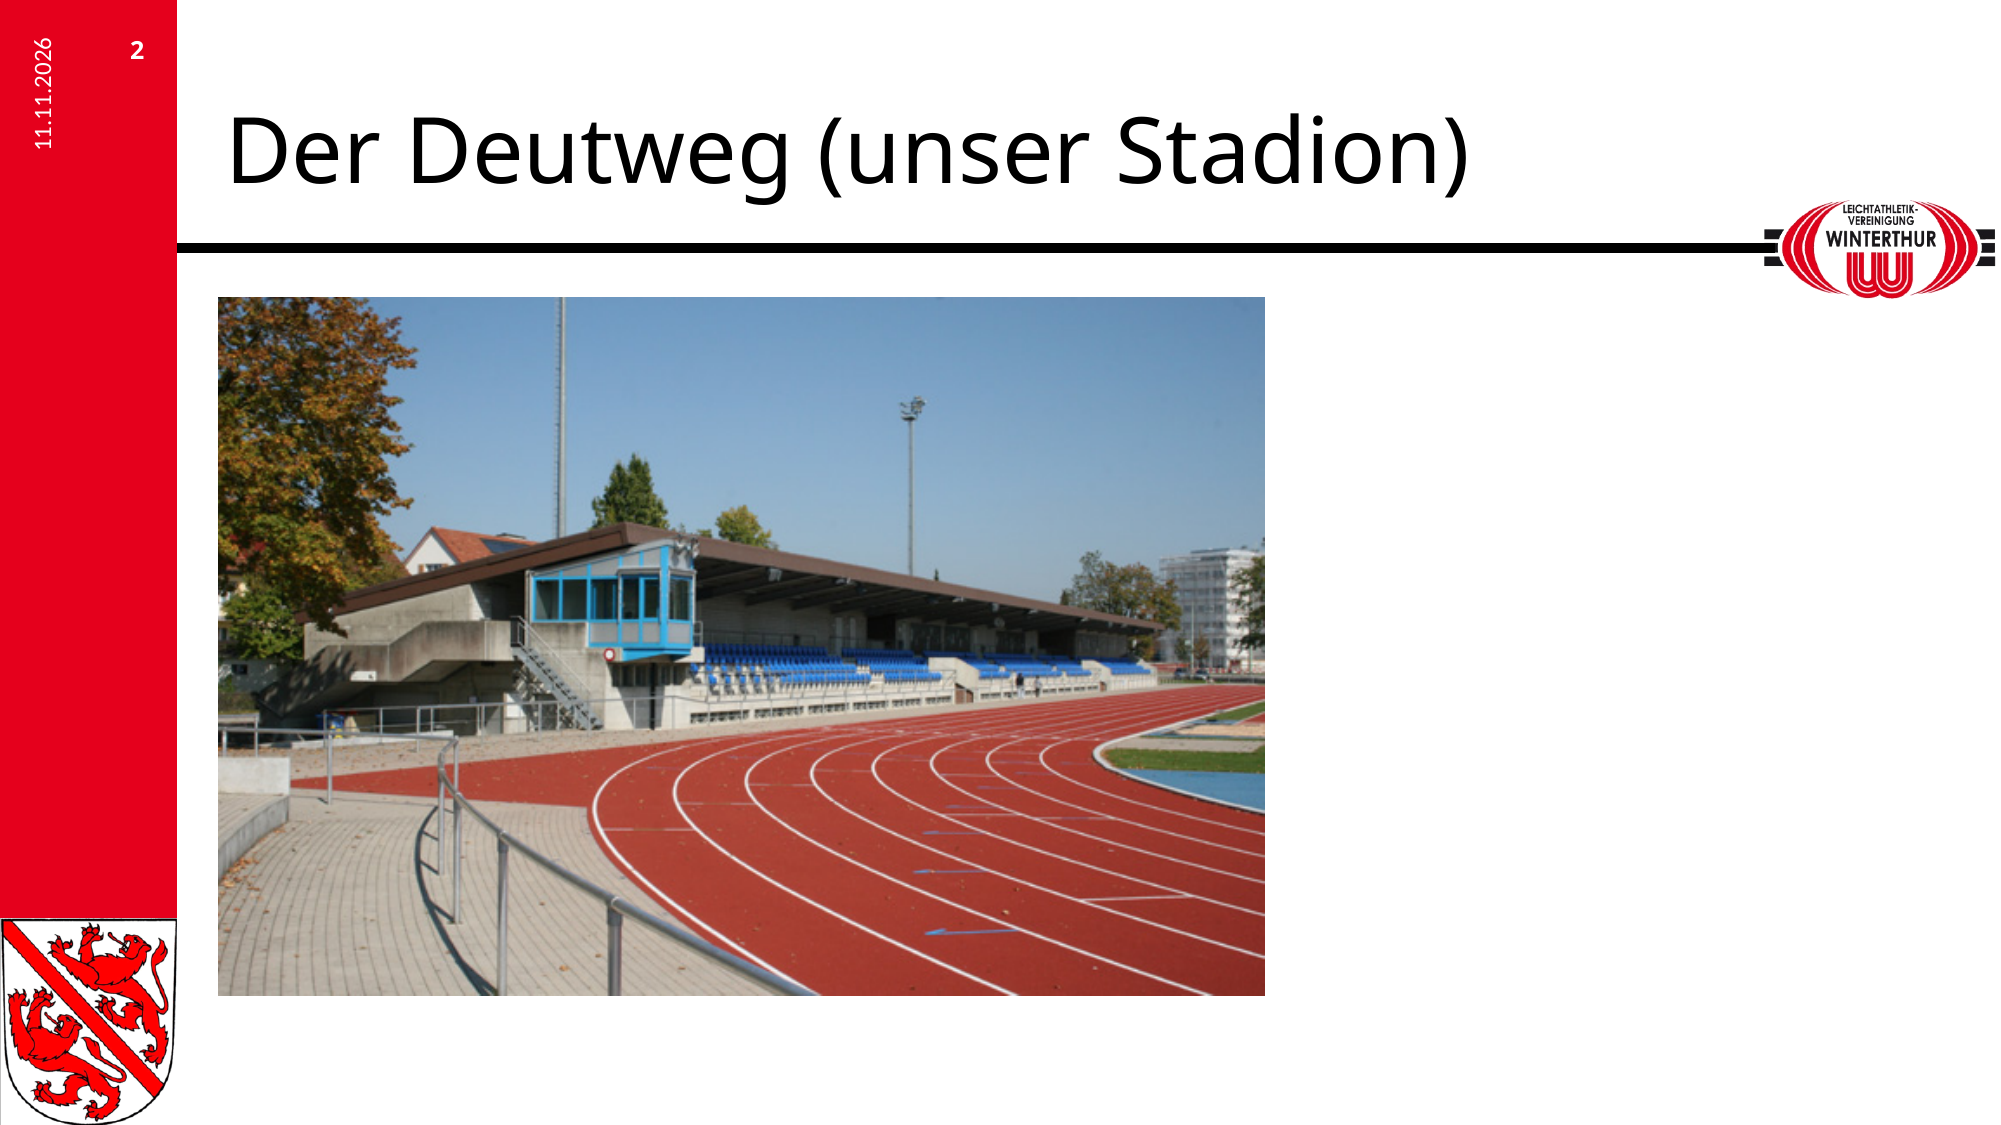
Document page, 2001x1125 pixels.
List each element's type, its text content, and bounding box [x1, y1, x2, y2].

slide_number 2 [104, 20, 160, 83]
picture [0, 918, 177, 1125]
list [218, 297, 1265, 996]
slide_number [11, 22, 71, 473]
title Der Deutweg (unser Stadion) [210, 59, 1863, 248]
picture [1758, 193, 2001, 305]
